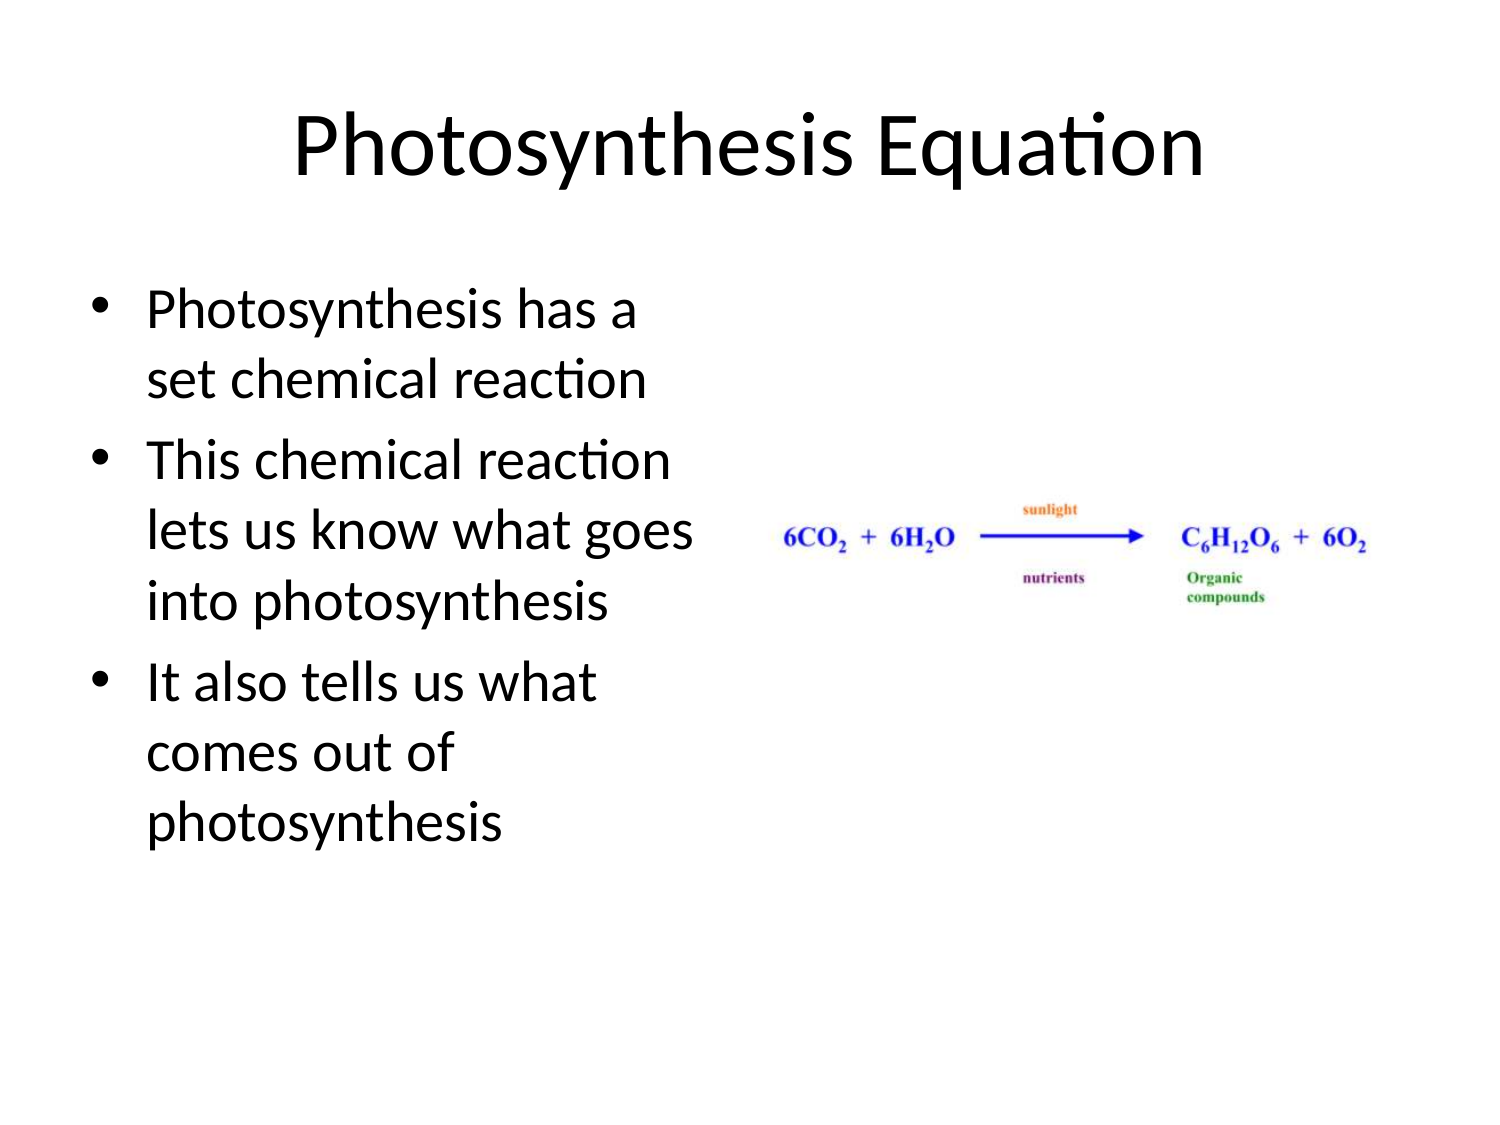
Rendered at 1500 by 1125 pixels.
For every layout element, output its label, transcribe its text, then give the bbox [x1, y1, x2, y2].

picture [749, 449, 1426, 626]
list Photosynthesis has a set chemical reaction This chemical reaction lets us know what goes into photosynthesis It also tells us what comes out of photosynthesis [75, 262, 738, 1005]
title Photosynthesis Equation [75, 45, 1425, 233]
